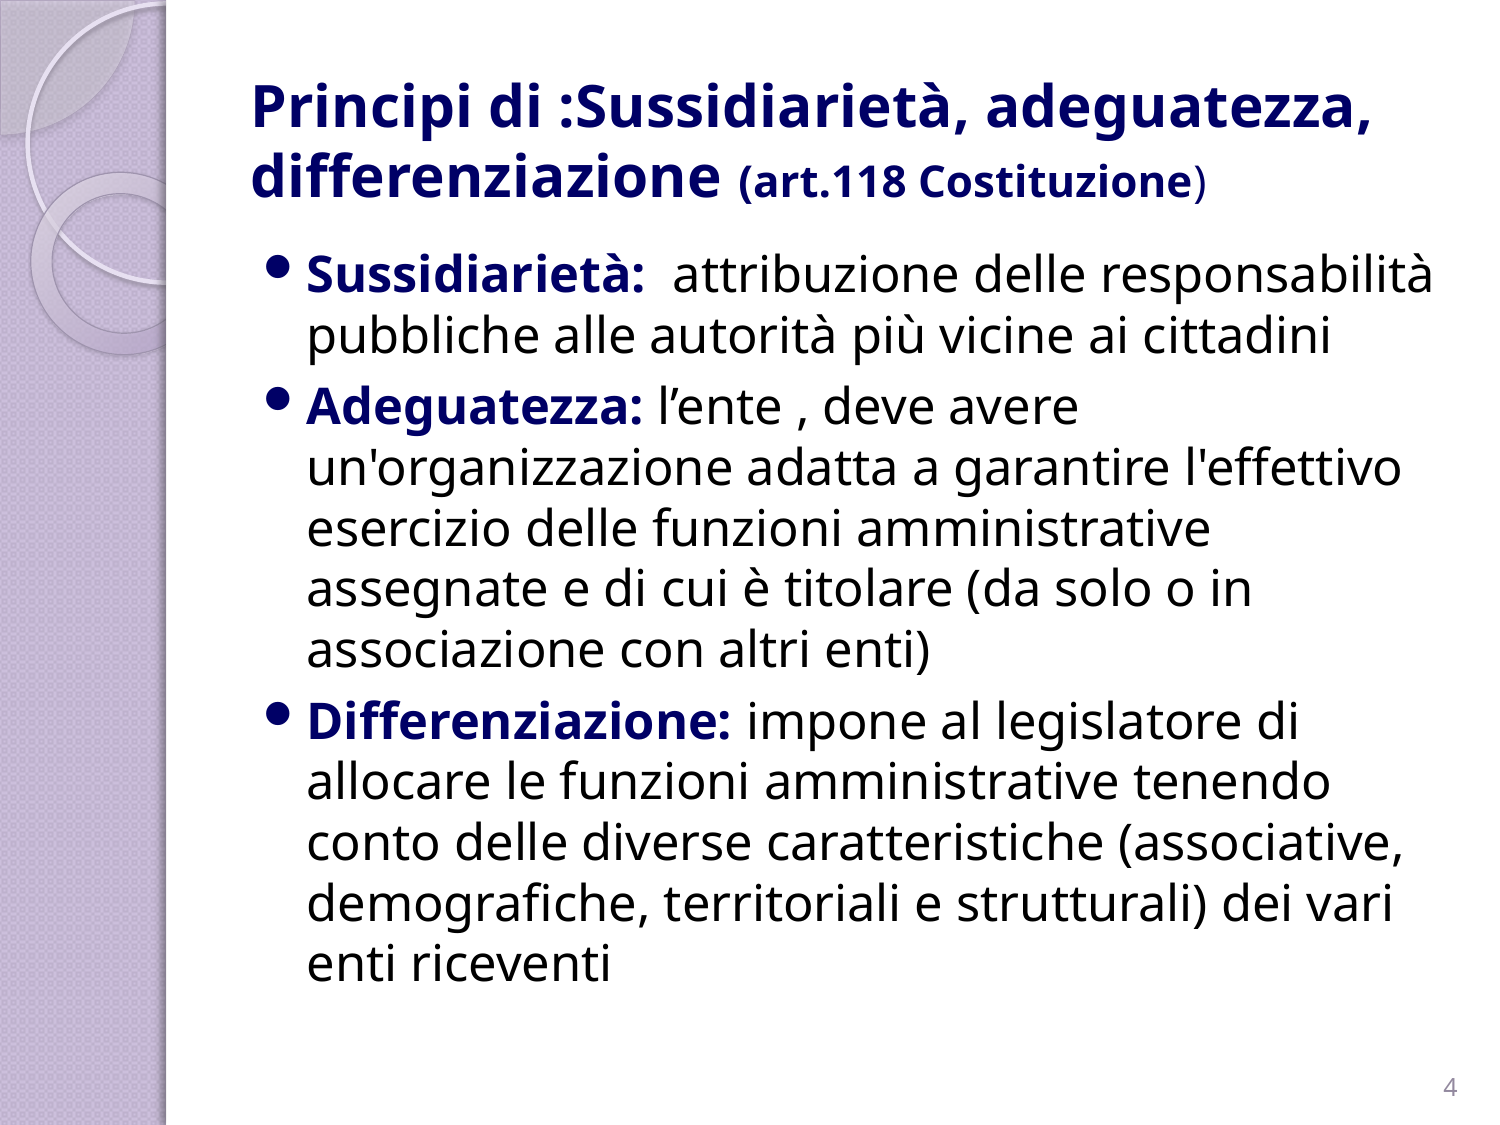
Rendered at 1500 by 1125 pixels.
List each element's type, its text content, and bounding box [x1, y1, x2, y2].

title Principi di :Sussidiarietà, adeguatezza, differenziazione (art.118 Costituzione) [235, 45, 1466, 233]
slide_number 4 [1413, 1034, 1488, 1113]
list Sussidiarietà: attribuzione delle responsabilità pubbliche alle autorità più vicine ai cittadini Adeguatezza: l’ente , deve avere un'organizzazione adatta a garantire l'effettivo esercizio delle funzioni amministrative assegnate e di cui è titolare (da solo o in associazione con altri enti) Differenziazione: impone al legislatore di allocare le funzioni amministrative tenendo conto delle diverse caratteristiche (associative, demografiche, territoriali e strutturali) dei vari enti riceventi [235, 234, 1466, 1025]
